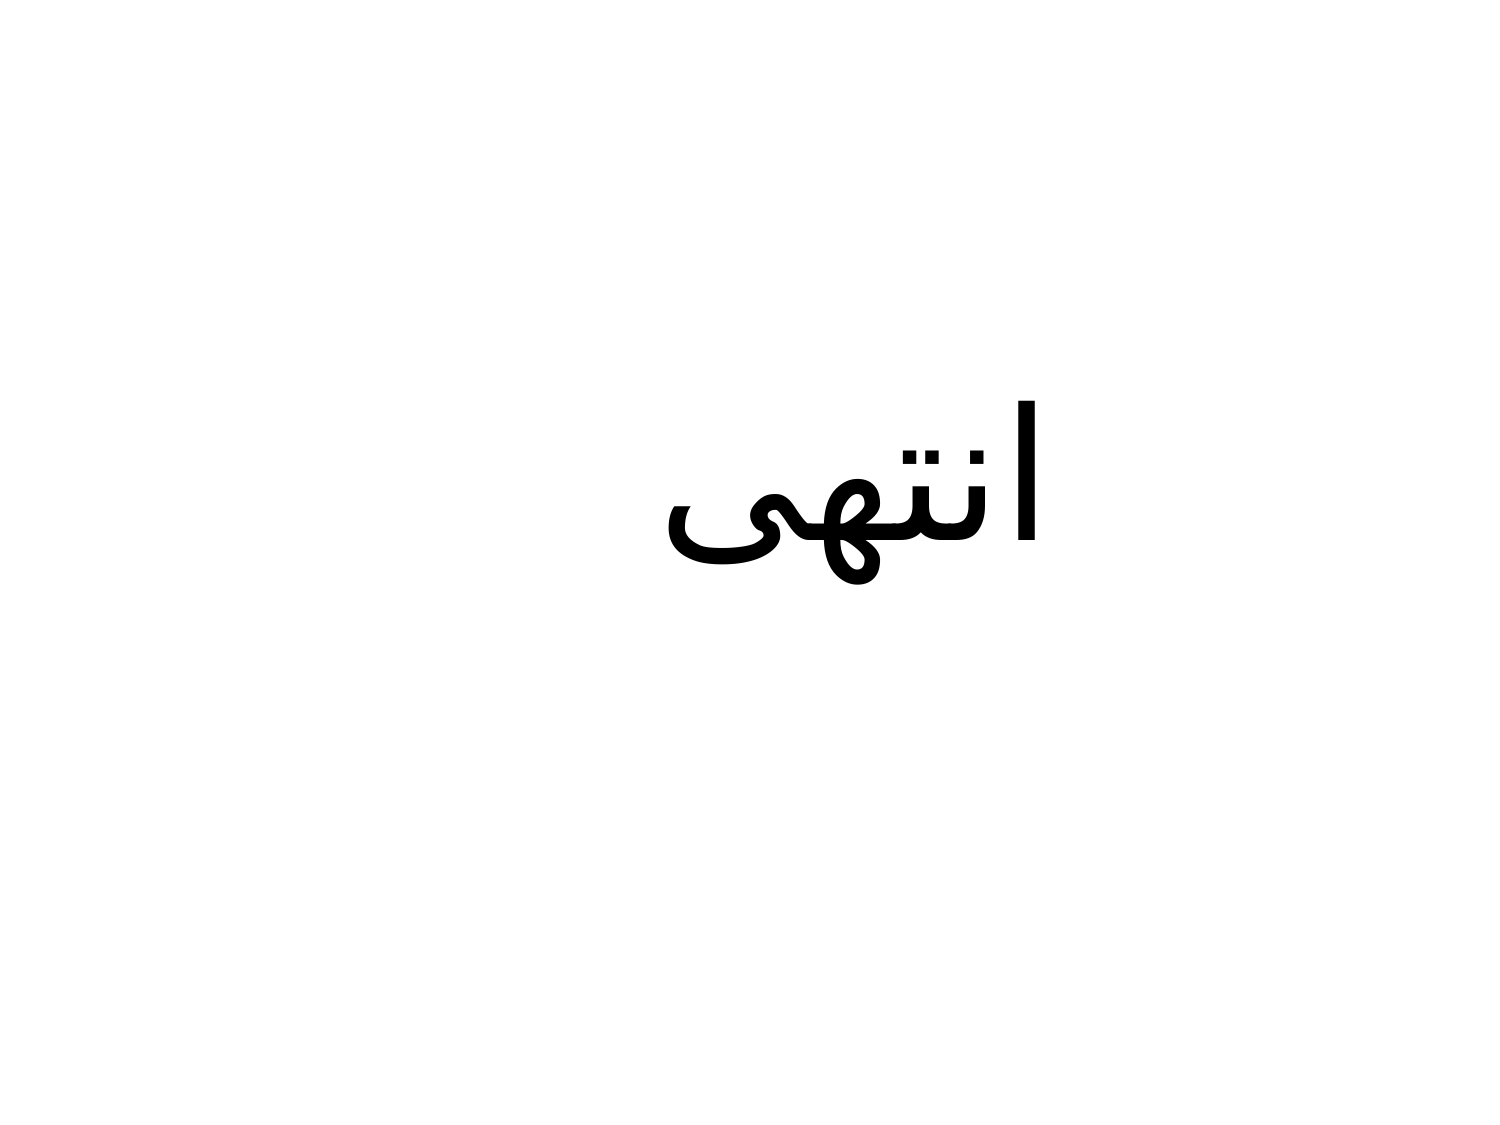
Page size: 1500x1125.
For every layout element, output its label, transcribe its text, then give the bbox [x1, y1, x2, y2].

list انتهى [162, 262, 1500, 1000]
